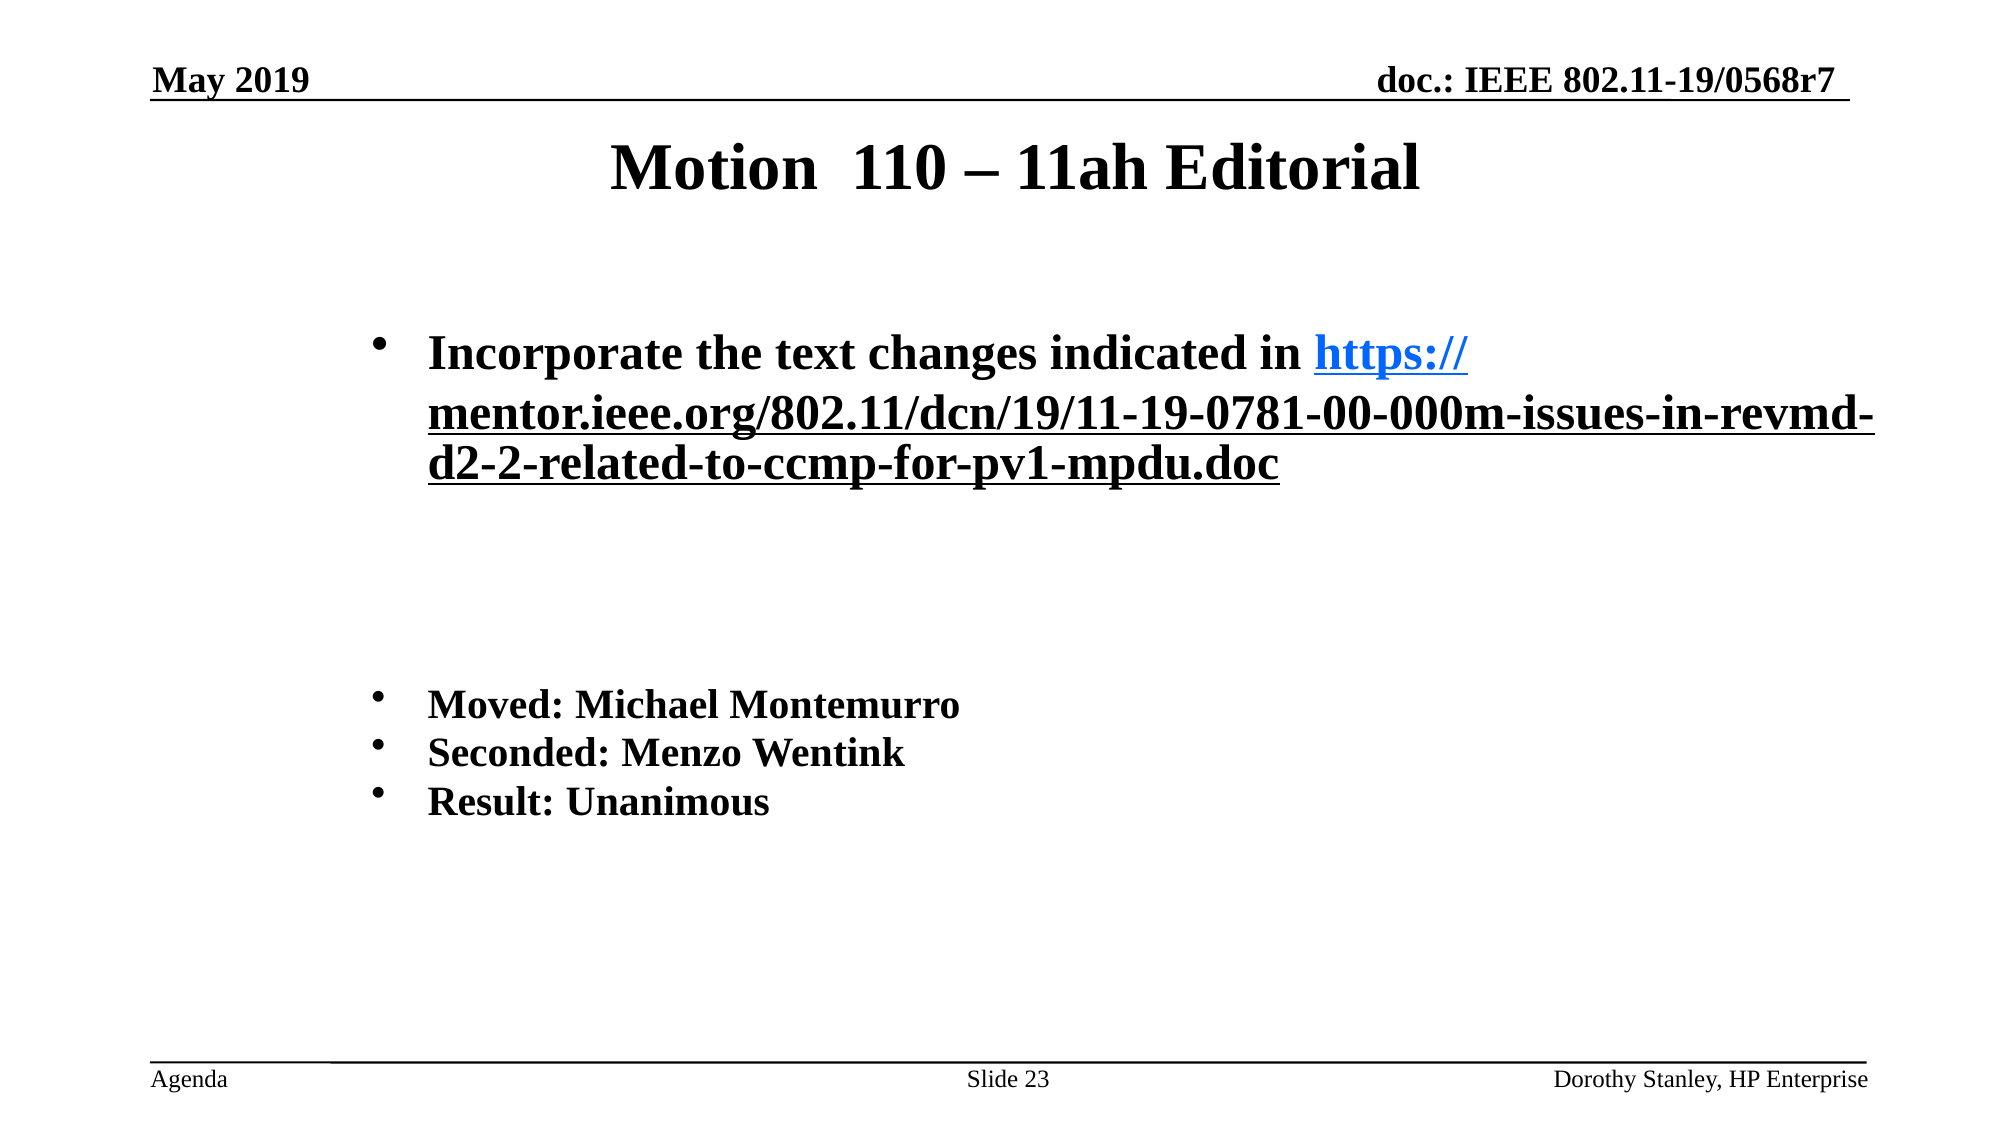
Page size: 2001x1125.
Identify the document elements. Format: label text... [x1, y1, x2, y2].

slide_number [152, 54, 567, 100]
title Motion 110 – 11ah Editorial [200, 75, 1850, 250]
list Incorporate the text changes indicated in https://mentor.ieee.org/802.11/dcn/19/11-19-0781-00-000m-issues-in-revmd-d2-2-related-to-ccmp-for-pv1-mpdu.doc Moved: Michael Montemurro Seconded: Menzo Wentink Result: Unanimous [356, 251, 1911, 1002]
footer Dorothy Stanley, HP Enterprise [1549, 1062, 1869, 1093]
slide_number Slide 23 [966, 1062, 1051, 1093]
